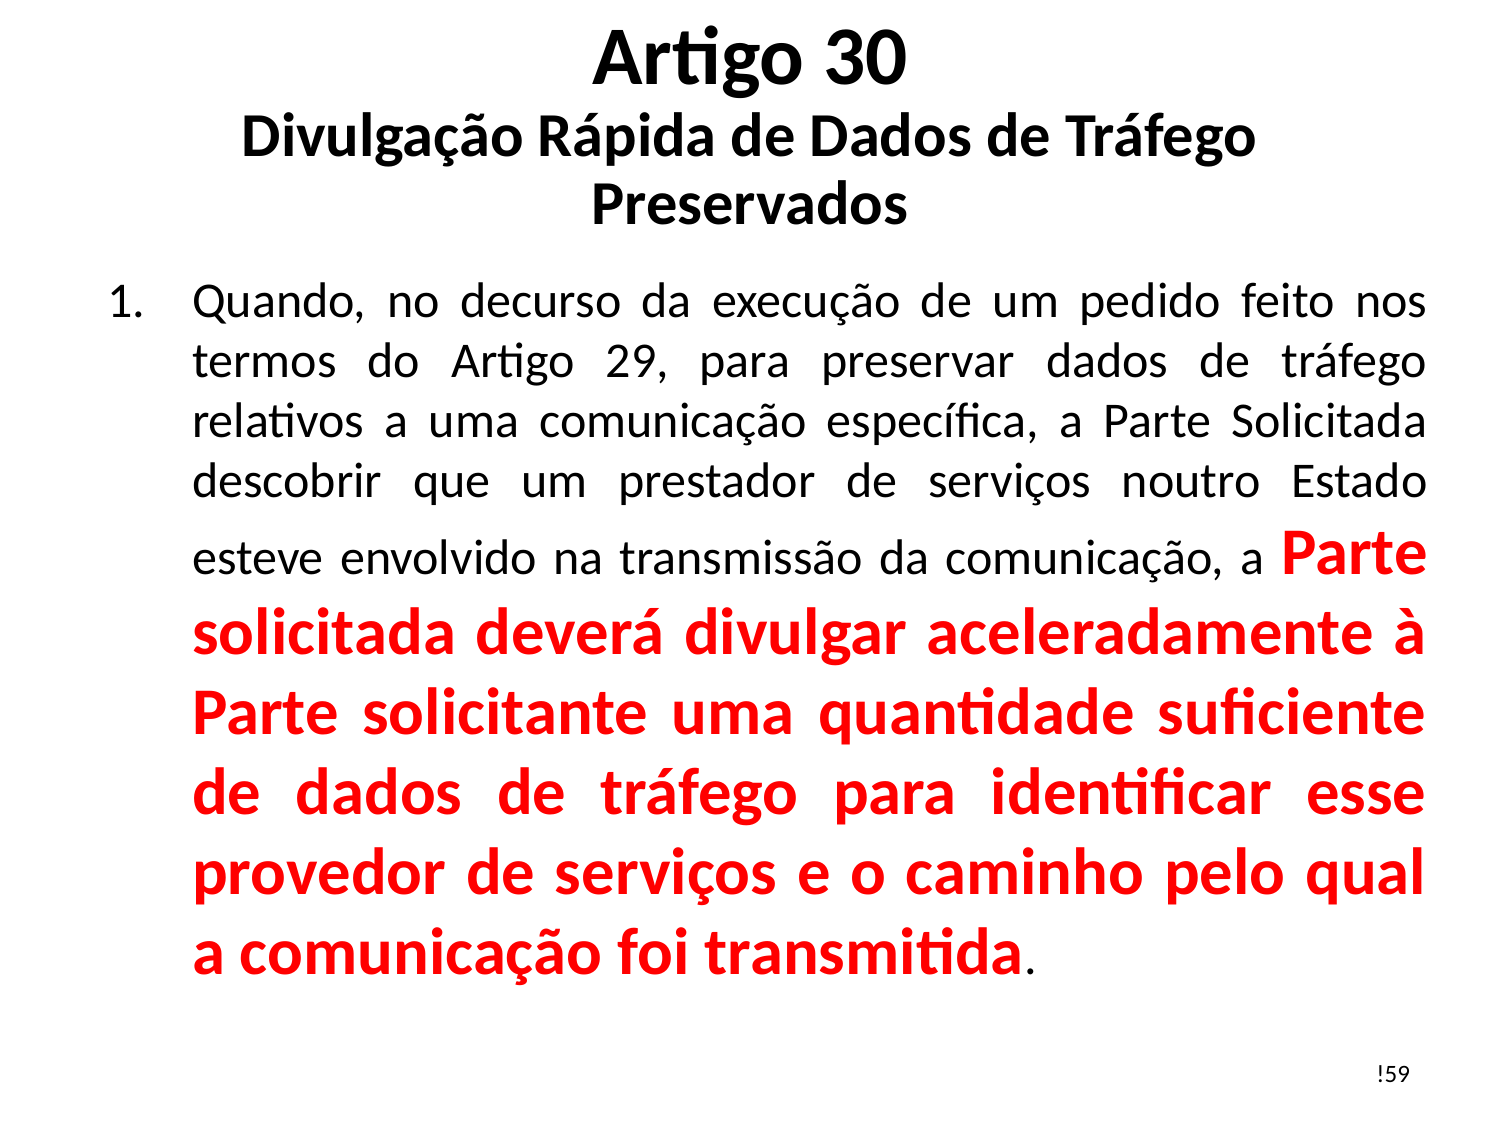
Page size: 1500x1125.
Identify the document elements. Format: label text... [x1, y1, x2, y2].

title Artigo 30 Divulgação Rápida de Dados de Tráfego Preservados [75, 45, 1425, 206]
slide_number !59 [1074, 1042, 1425, 1103]
list Quando, no decurso da execução de um pedido feito nos termos do Artigo 29, para preservar dados de tráfego relativos a uma comunicação específica, a Parte Solicitada descobrir que um prestador de serviços noutro Estado esteve envolvido na transmissão da comunicação, a Parte solicitada deverá divulgar aceleradamente à Parte solicitante uma quantidade suficiente de dados de tráfego para identificar esse provedor de serviços e o caminho pelo qual a comunicação foi transmitida. [92, 260, 1443, 1005]
